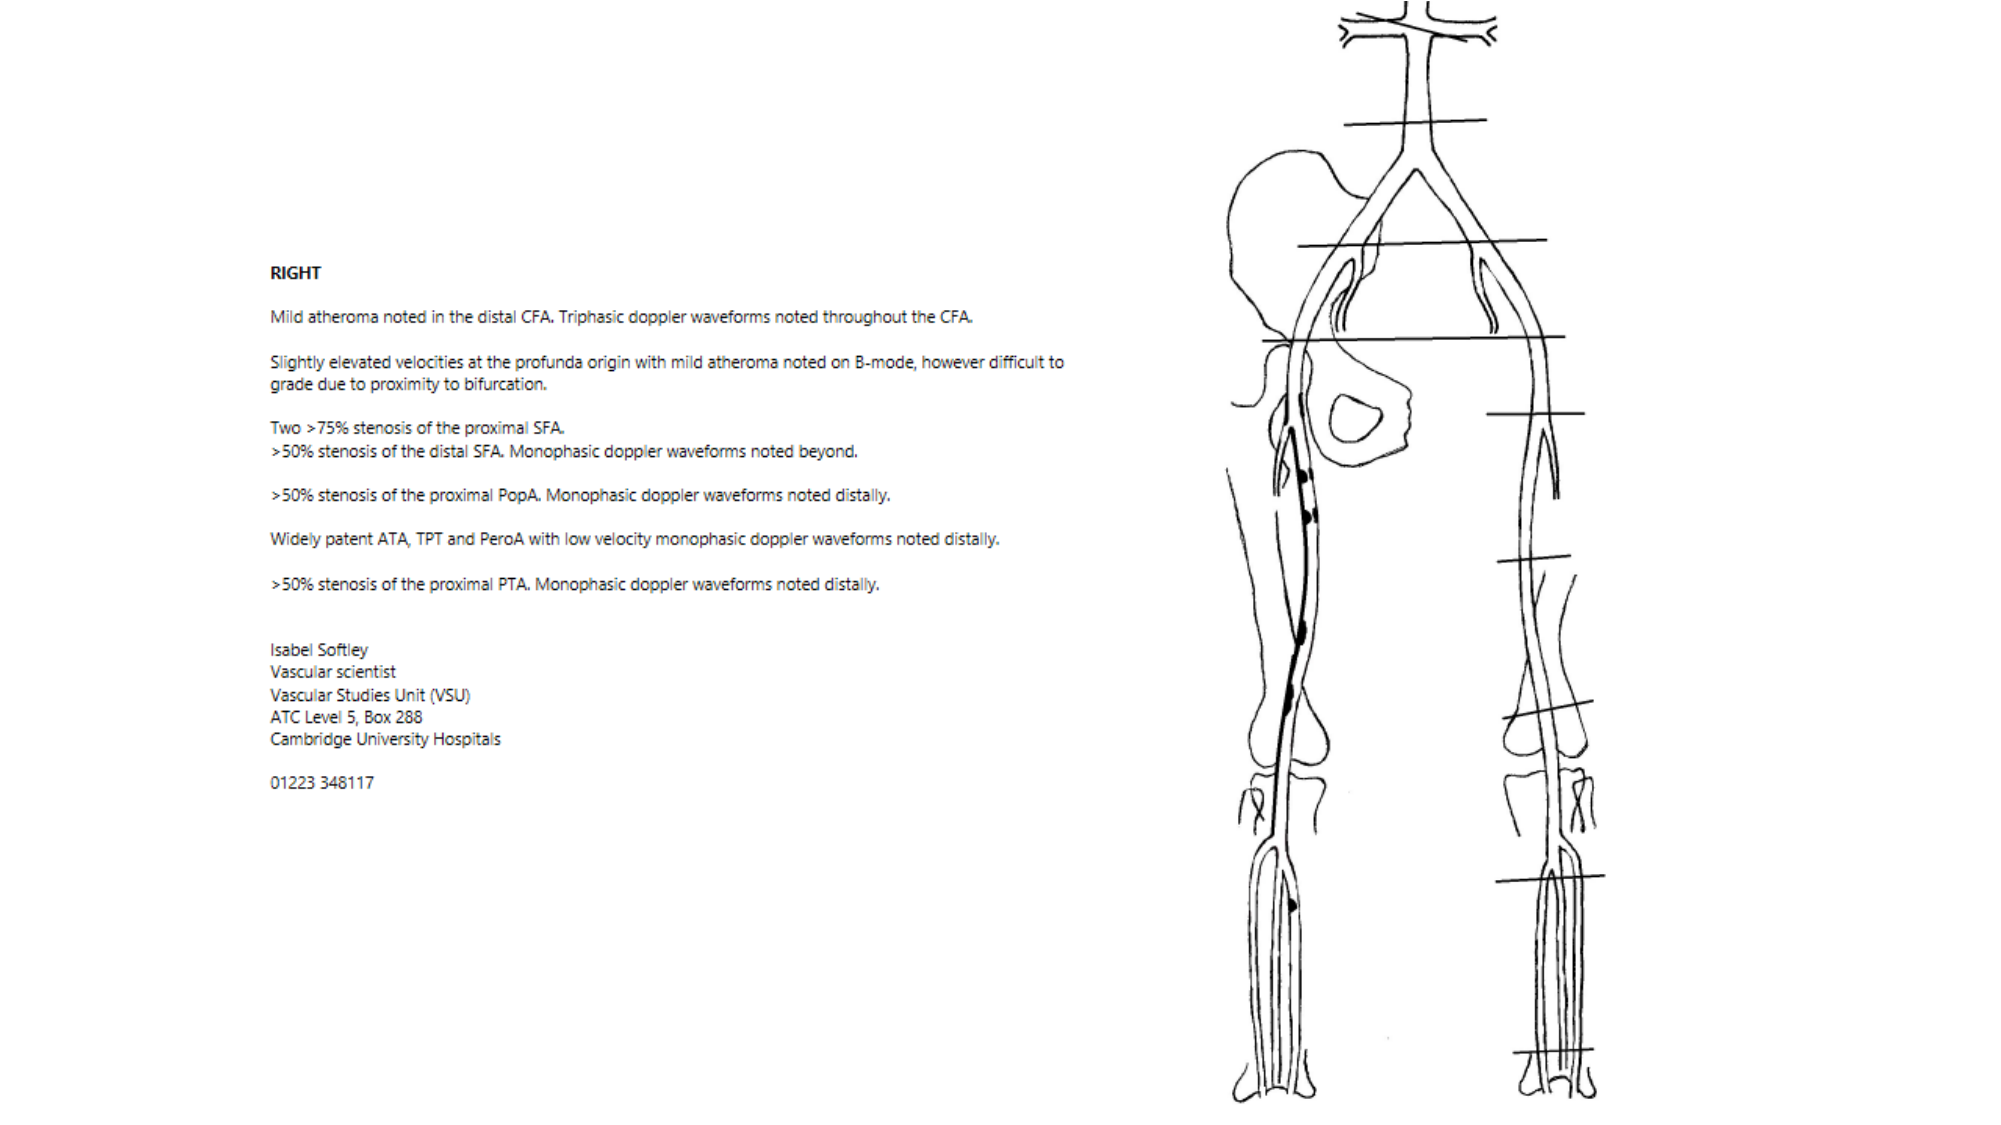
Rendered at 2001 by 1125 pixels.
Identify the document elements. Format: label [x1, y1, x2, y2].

picture [1210, 1, 1612, 1114]
picture [264, 259, 1087, 811]
